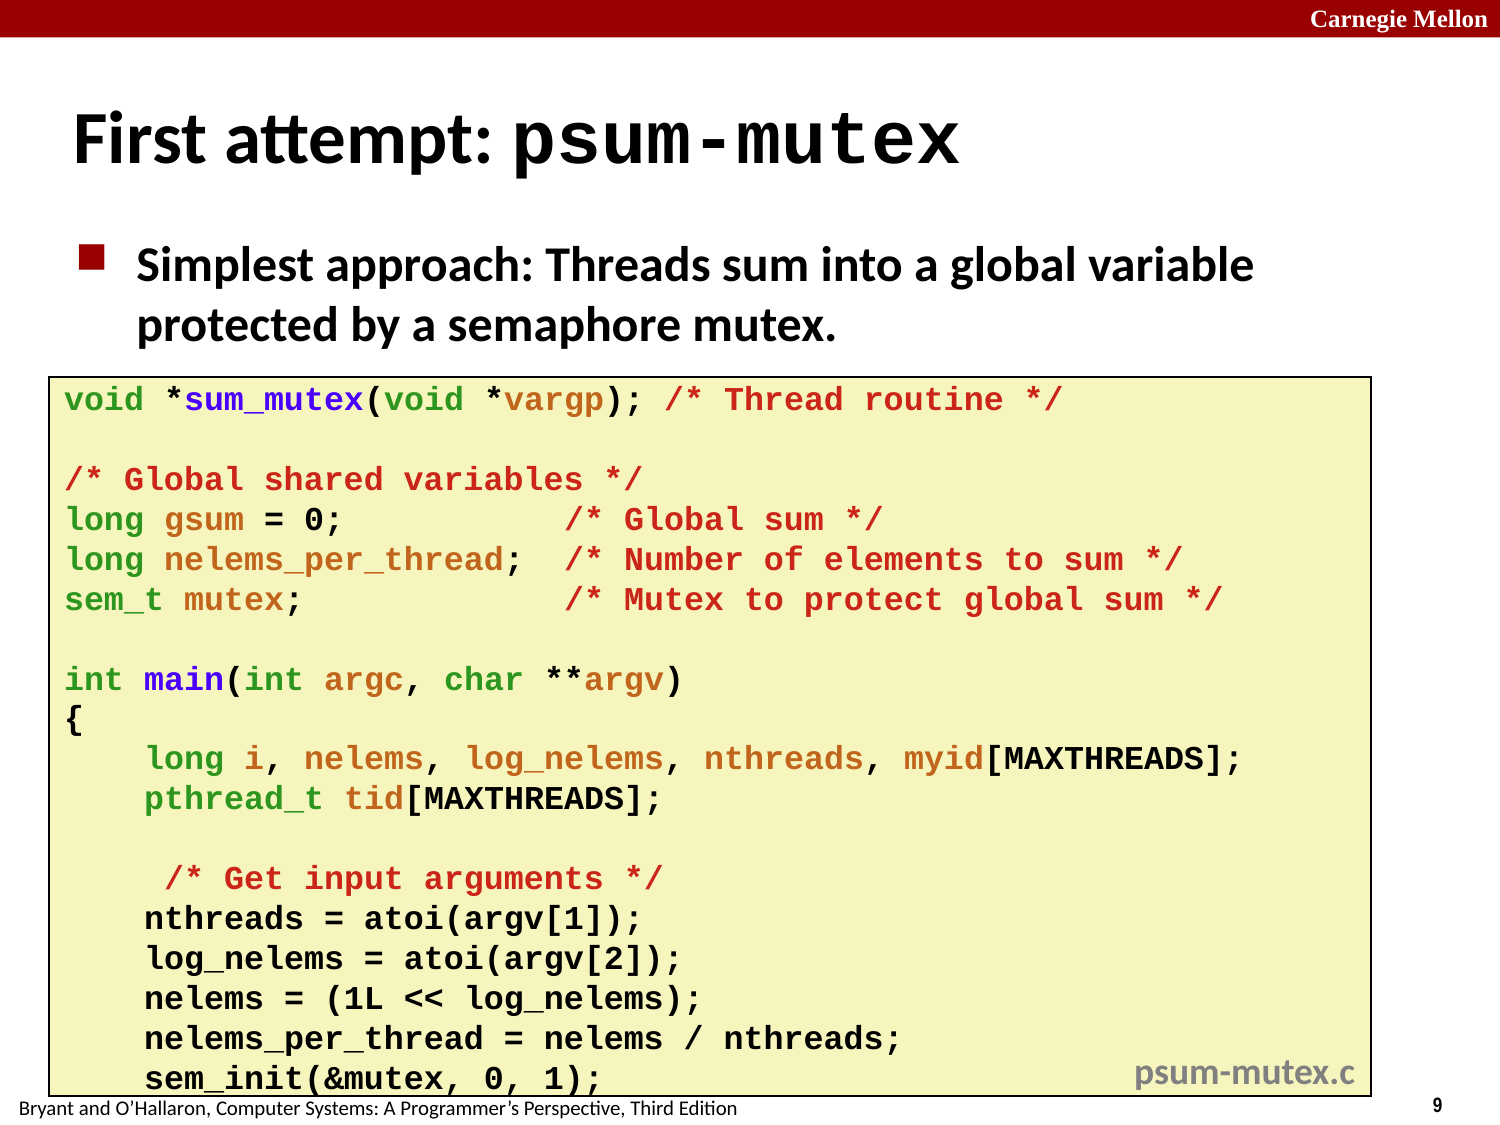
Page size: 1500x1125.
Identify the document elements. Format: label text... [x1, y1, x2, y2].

text_box psum-mutex.c [1119, 1039, 1371, 1100]
title First attempt: psum-mutex [58, 71, 1305, 197]
text_box void *sum_mutex(void *vargp); /* Thread routine */ /* Global shared variables */ long gsum = 0; /* Global sum */ long nelems_per_thread; /* Number of elements to sum */ sem_t mutex; /* Mutex to protect global sum */ int main(int argc, char **argv) { long i, nelems, log_nelems, nthreads, myid[MAXTHREADS]; pthread_t tid[MAXTHREADS]; /* Get input arguments */ nthreads = atoi(argv[1]); log_nelems = atoi(argv[2]); nelems = (1L << log_nelems); nelems_per_thread = nelems / nthreads; sem_init(&mutex, 0, 1); [49, 377, 1372, 1096]
list Simplest approach: Threads sum into a global variable protected by a semaphore mutex. [64, 223, 1361, 377]
